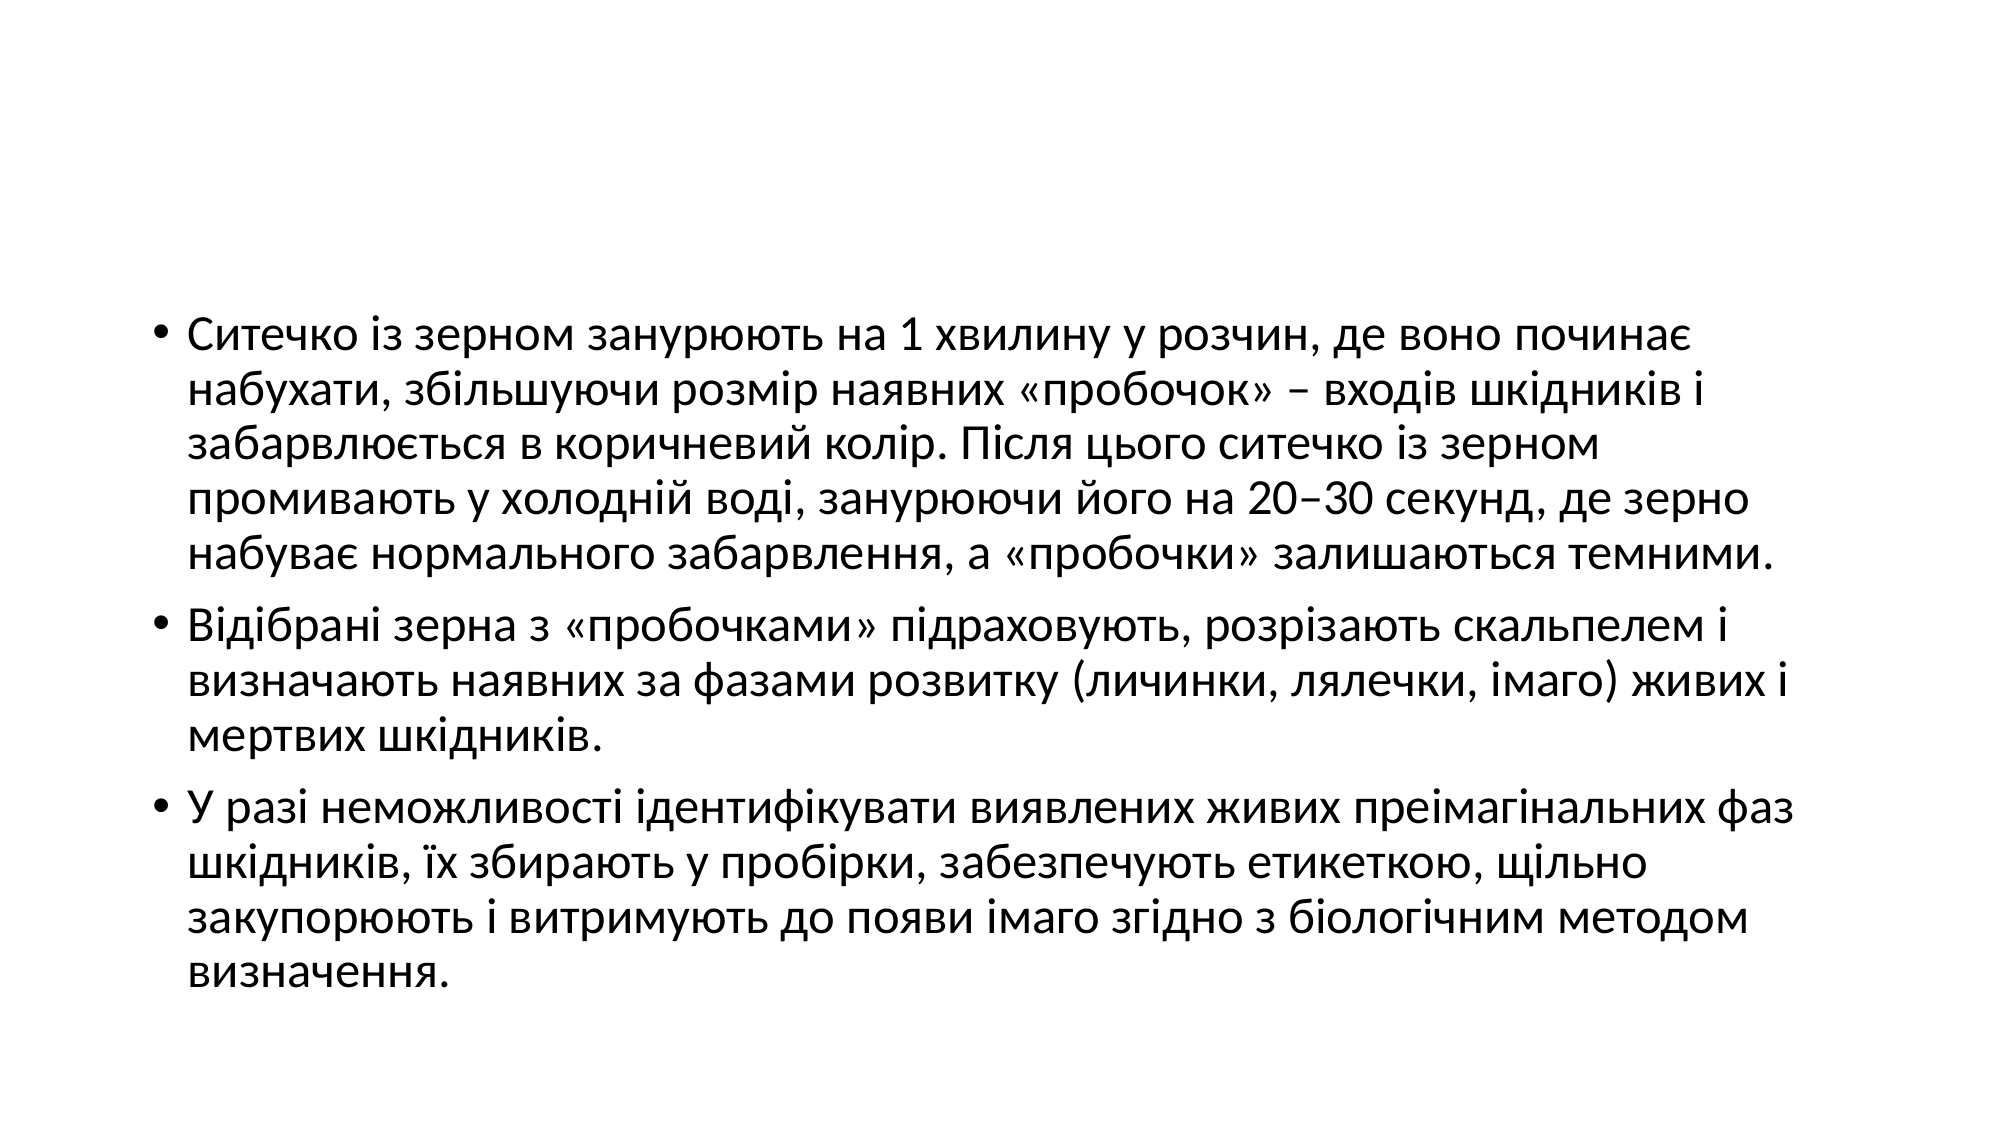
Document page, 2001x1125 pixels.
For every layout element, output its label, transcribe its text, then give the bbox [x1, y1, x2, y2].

list Ситечко із зерном занурюють на 1 хвилину у розчин, де воно починає набухати, збільшуючи розмір наявних «пробочок» – входів шкідників і забарвлюється в коричневий колір. Після цього ситечко із зерном промивають у холодній воді, занурюючи його на 20–30 секунд, де зерно набуває нормального забарвлення, а «пробочки» залишаються темними. Відібрані зерна з «пробочками» підраховують, розрізають скальпелем і визначають наявних за фазами розвитку (личинки, лялечки, імаго) живих і мертвих шкідників. У разі неможливості ідентифікувати виявлених живих преімагінальних фаз шкідників, їх збирають у пробірки, забезпечують етикеткою, щільно закупорюють і витримують до появи імаго згідно з біологічним методом визначення. [137, 299, 1863, 1014]
